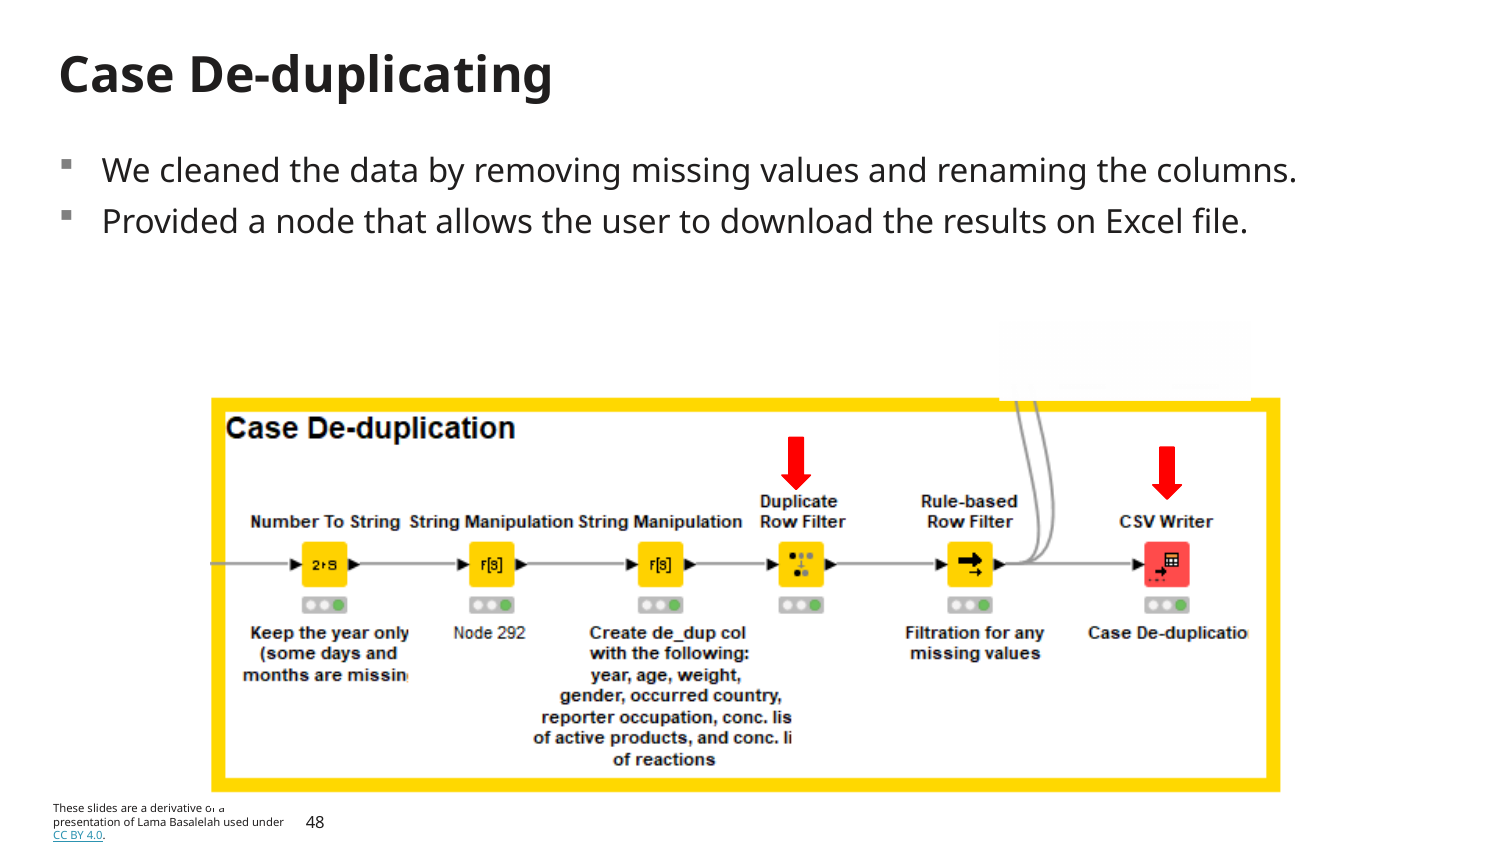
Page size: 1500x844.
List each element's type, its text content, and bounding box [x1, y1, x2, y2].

title Case De-duplicating [59, 42, 1442, 102]
slide_number 48 [305, 808, 401, 843]
list We cleaned the data by removing missing values and renaming the columns. Provided a node that allows the user to download the results on Excel file. [59, 148, 1442, 750]
picture [210, 235, 1290, 808]
